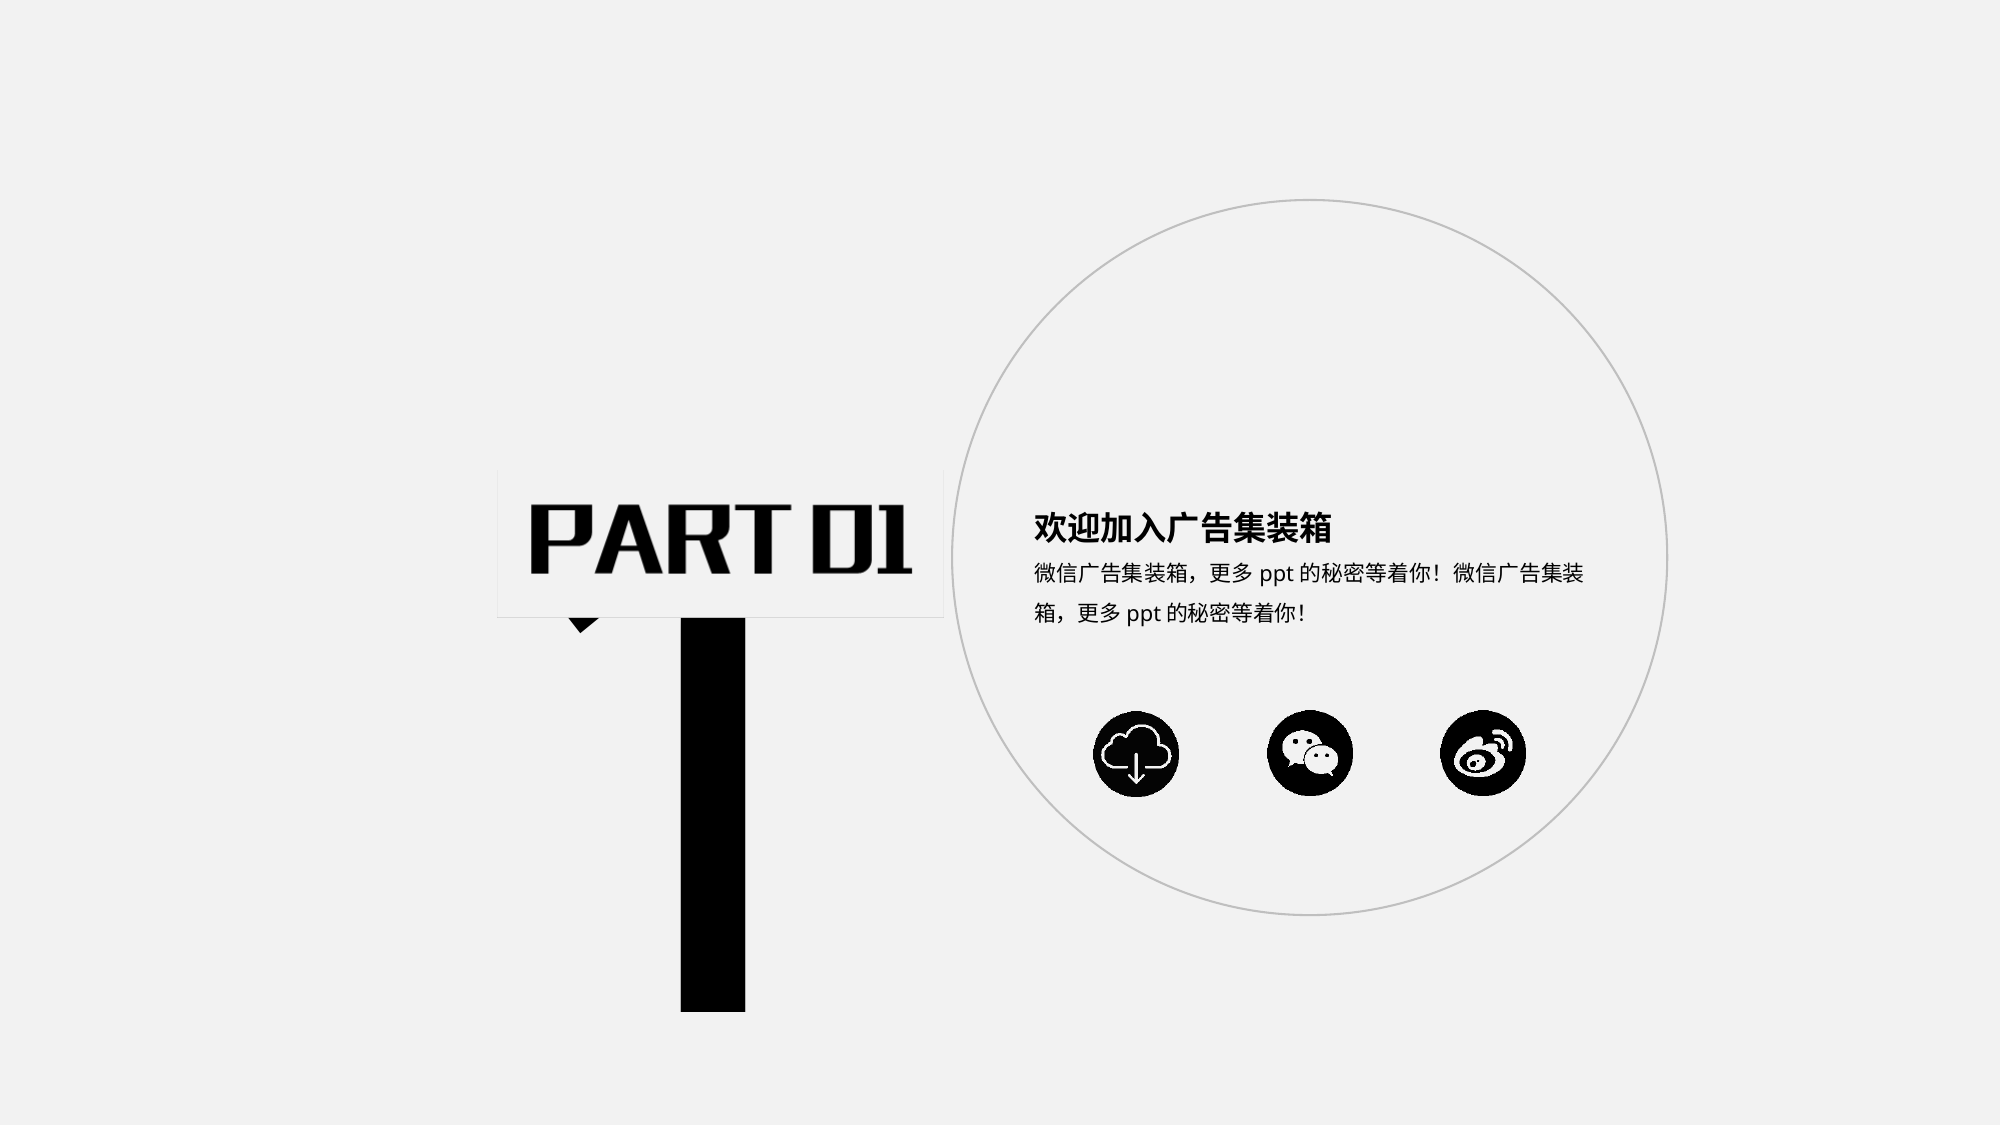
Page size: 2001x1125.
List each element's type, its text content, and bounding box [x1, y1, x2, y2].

text_box 欢迎加入广告集装箱 微信广告集装箱，更多ppt的秘密等着你！微信广告集装箱，更多ppt的秘密等着你！ [1019, 479, 1600, 633]
picture [1093, 711, 1179, 797]
text_box [959, 198, 1669, 917]
picture [1267, 710, 1353, 796]
picture [482, 470, 959, 635]
text_box 1 [324, 0, 1064, 1125]
picture [1440, 710, 1526, 796]
